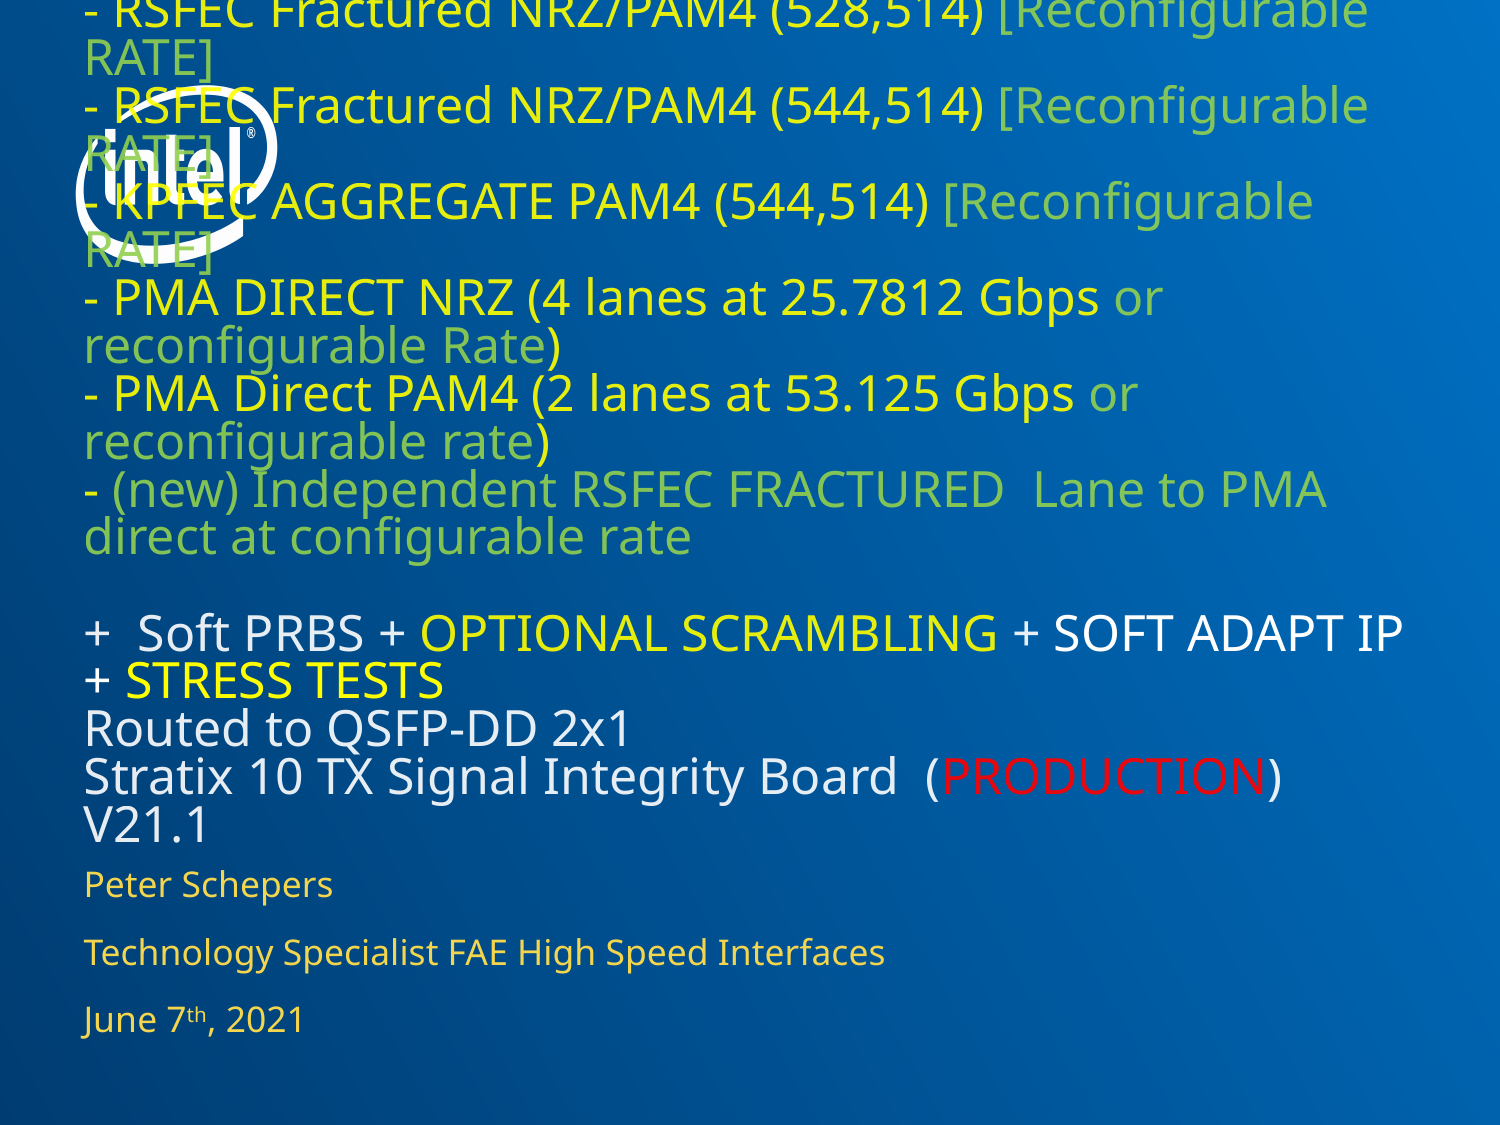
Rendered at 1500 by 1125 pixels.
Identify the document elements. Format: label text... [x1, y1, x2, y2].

subtitle Peter Schepers Technology Specialist FAE High Speed Interfaces June 7th, 2021 [83, 862, 1459, 1063]
title Stratix10 TX DYNAMIC RECONFIGURATION DEMO DESIGN : RECONFIGURE FROM/to - RSFEC Fractured NRZ/PAM4 (528,514) [Reconfigurable RATE] - RSFEC Fractured NRZ/PAM4 (544,514) [Reconfigurable RATE] - KPFEC AGGREGATE PAM4 (544,514) [Reconfigurable RATE] - PMA DIRECT NRZ (4 lanes at 25.7812 Gbps or reconfigurable Rate) - PMA Direct PAM4 (2 lanes at 53.125 Gbps or reconfigurable rate) - (new) Independent RSFEC FRACTURED Lane to PMA direct at configurable rate + Soft PRBS + OPTIONAL SCRAMBLING + SOFT ADAPT IP + STRESS TESTS Routed to QSFP-DD 2x1 Stratix 10 TX Signal Integrity Board (PRODUCTION) V21.1 [83, 677, 1409, 853]
picture [74, 83, 279, 266]
